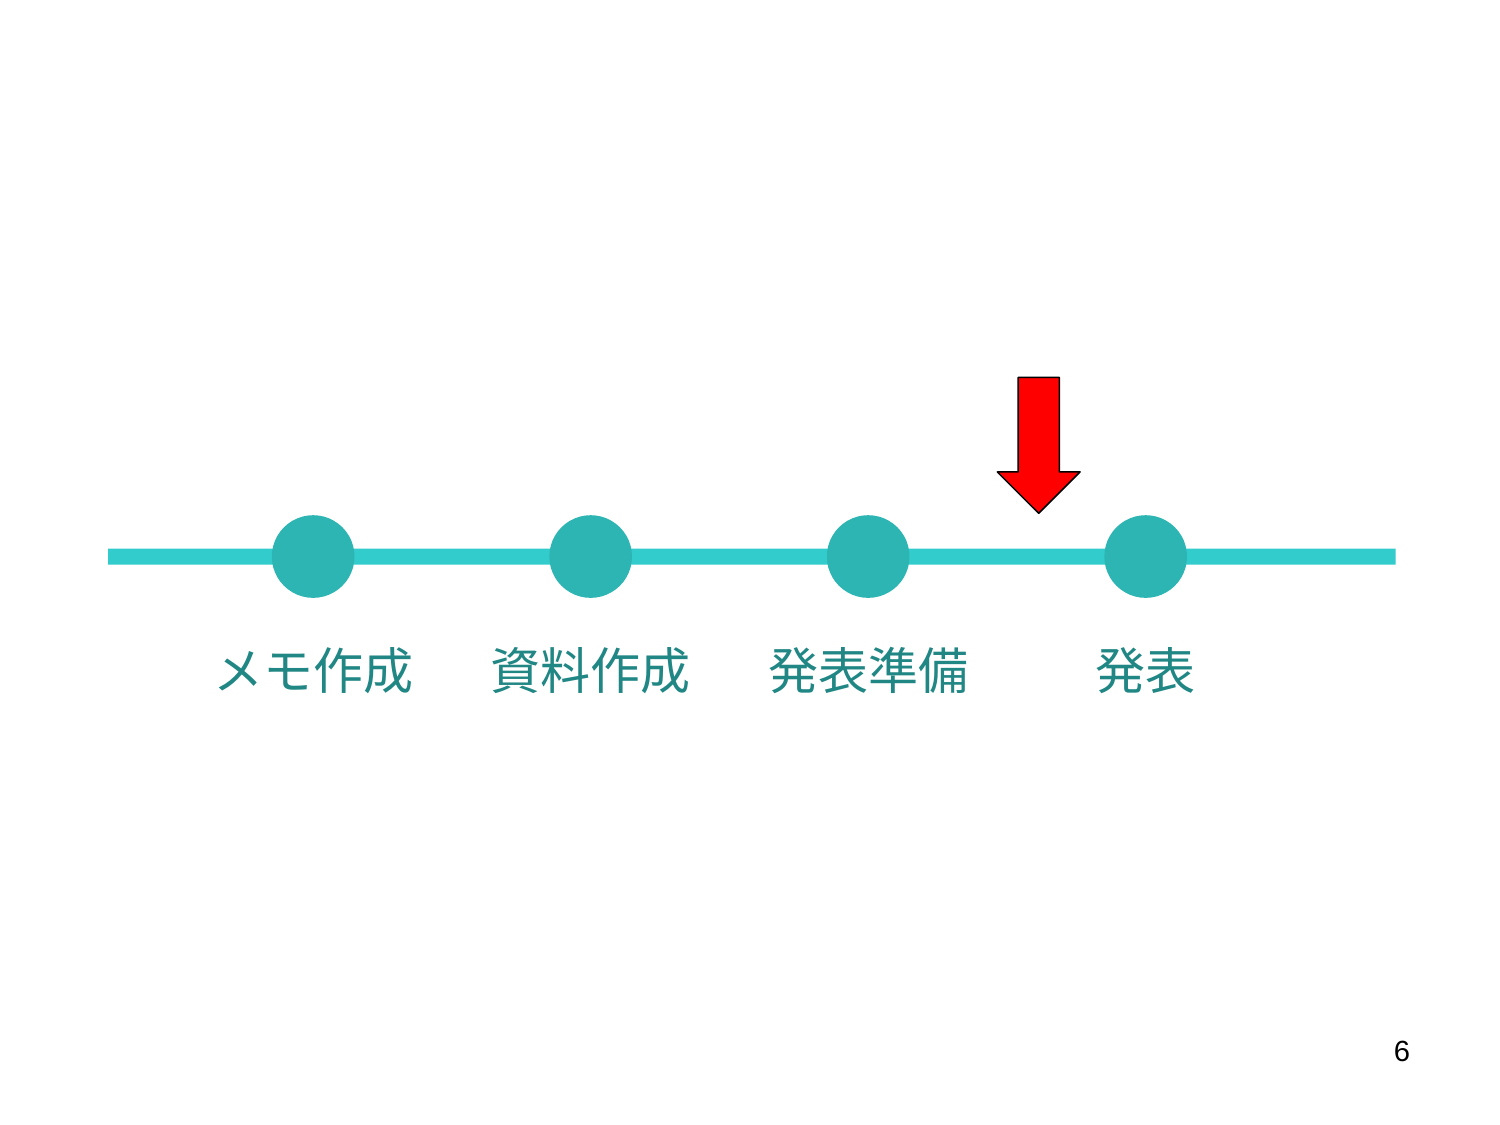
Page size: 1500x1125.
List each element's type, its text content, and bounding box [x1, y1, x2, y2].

text_box [1104, 515, 1188, 598]
text_box [354, 548, 550, 565]
text_box 資料作成 [475, 632, 706, 708]
text_box [271, 515, 355, 598]
text_box 発表準備 [753, 632, 984, 708]
text_box [632, 548, 827, 565]
slide_number 6 [1074, 1024, 1425, 1103]
text_box 発表 [1080, 632, 1211, 708]
text_box メモ作成 [198, 632, 428, 708]
text_box [1187, 548, 1396, 565]
text_box [997, 377, 1081, 514]
text_box [826, 515, 910, 598]
text_box [108, 548, 272, 565]
text_box [909, 548, 1105, 565]
text_box [549, 515, 633, 598]
